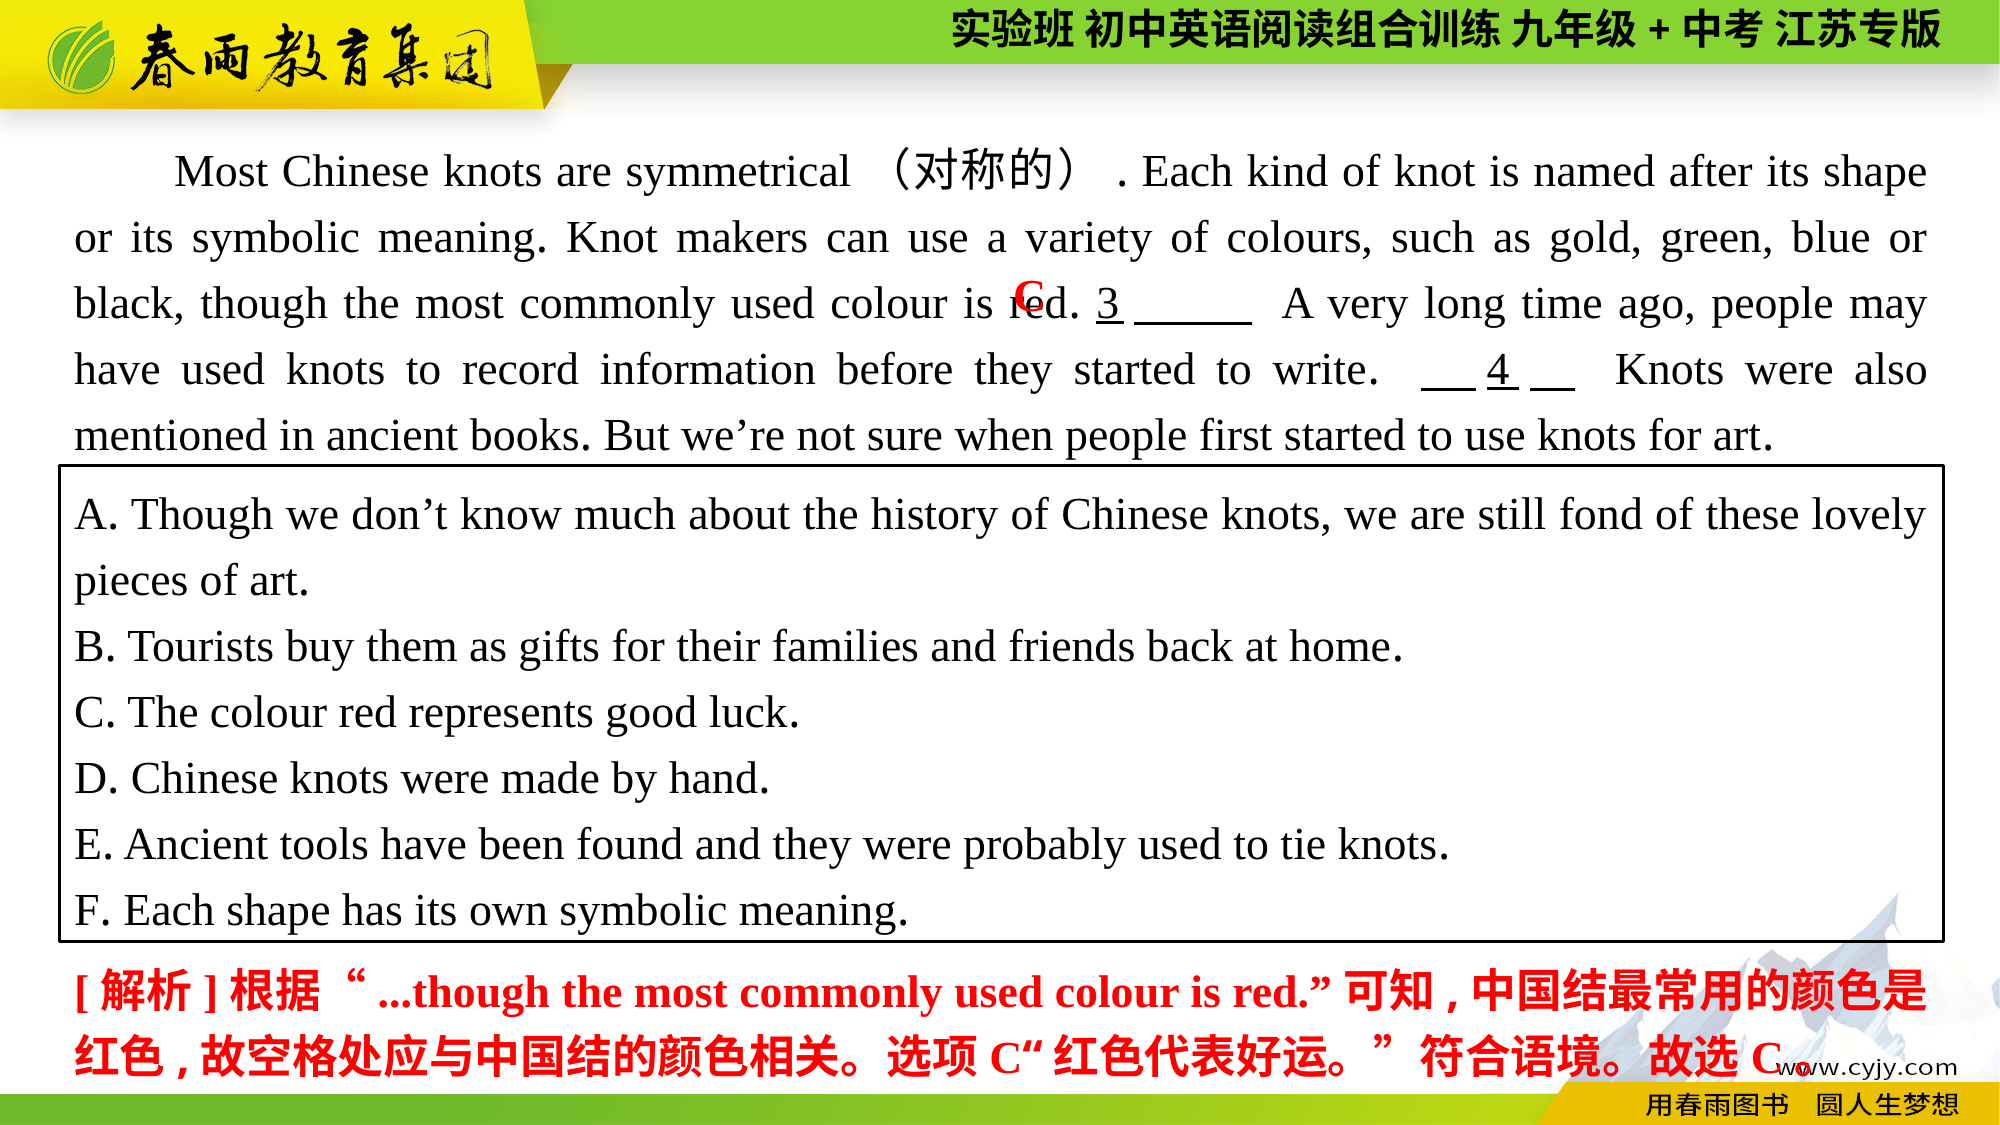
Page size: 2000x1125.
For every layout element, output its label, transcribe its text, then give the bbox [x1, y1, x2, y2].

text_box [解析]根据“...though the most commonly used colour is red.”可知,中国结最常用的颜色是红色,故空格处应与中国结的颜色相关。选项C“红色代表好运。”符合语境。故选C。 [59, 943, 1944, 1091]
text_box A. Though we don’t know much about the history of Chinese knots, we are still fond of these lovely pieces of art. B. Tourists buy them as gifts for their families and friends back at home. C. The colour red represents good luck. D. Chinese knots were made by hand. E. Ancient tools have been found and they were probably used to tie knots. F. Each shape has its own symbolic meaning. [59, 465, 1944, 942]
list Most Chinese knots are symmetrical（对称的）. Each kind of knot is named after its shape or its symbolic meaning. Knot makers can use a variety of colours, such as gold, green, blue or black, though the most commonly used colour is red. 3 A very long time ago, people may have used knots to record information before they started to write. 4 Knots were also mentioned in ancient books. But we’re not sure when people first started to use knots for art. [59, 122, 1944, 465]
text_box C [998, 258, 1062, 329]
picture [0, 0, 2000, 1125]
